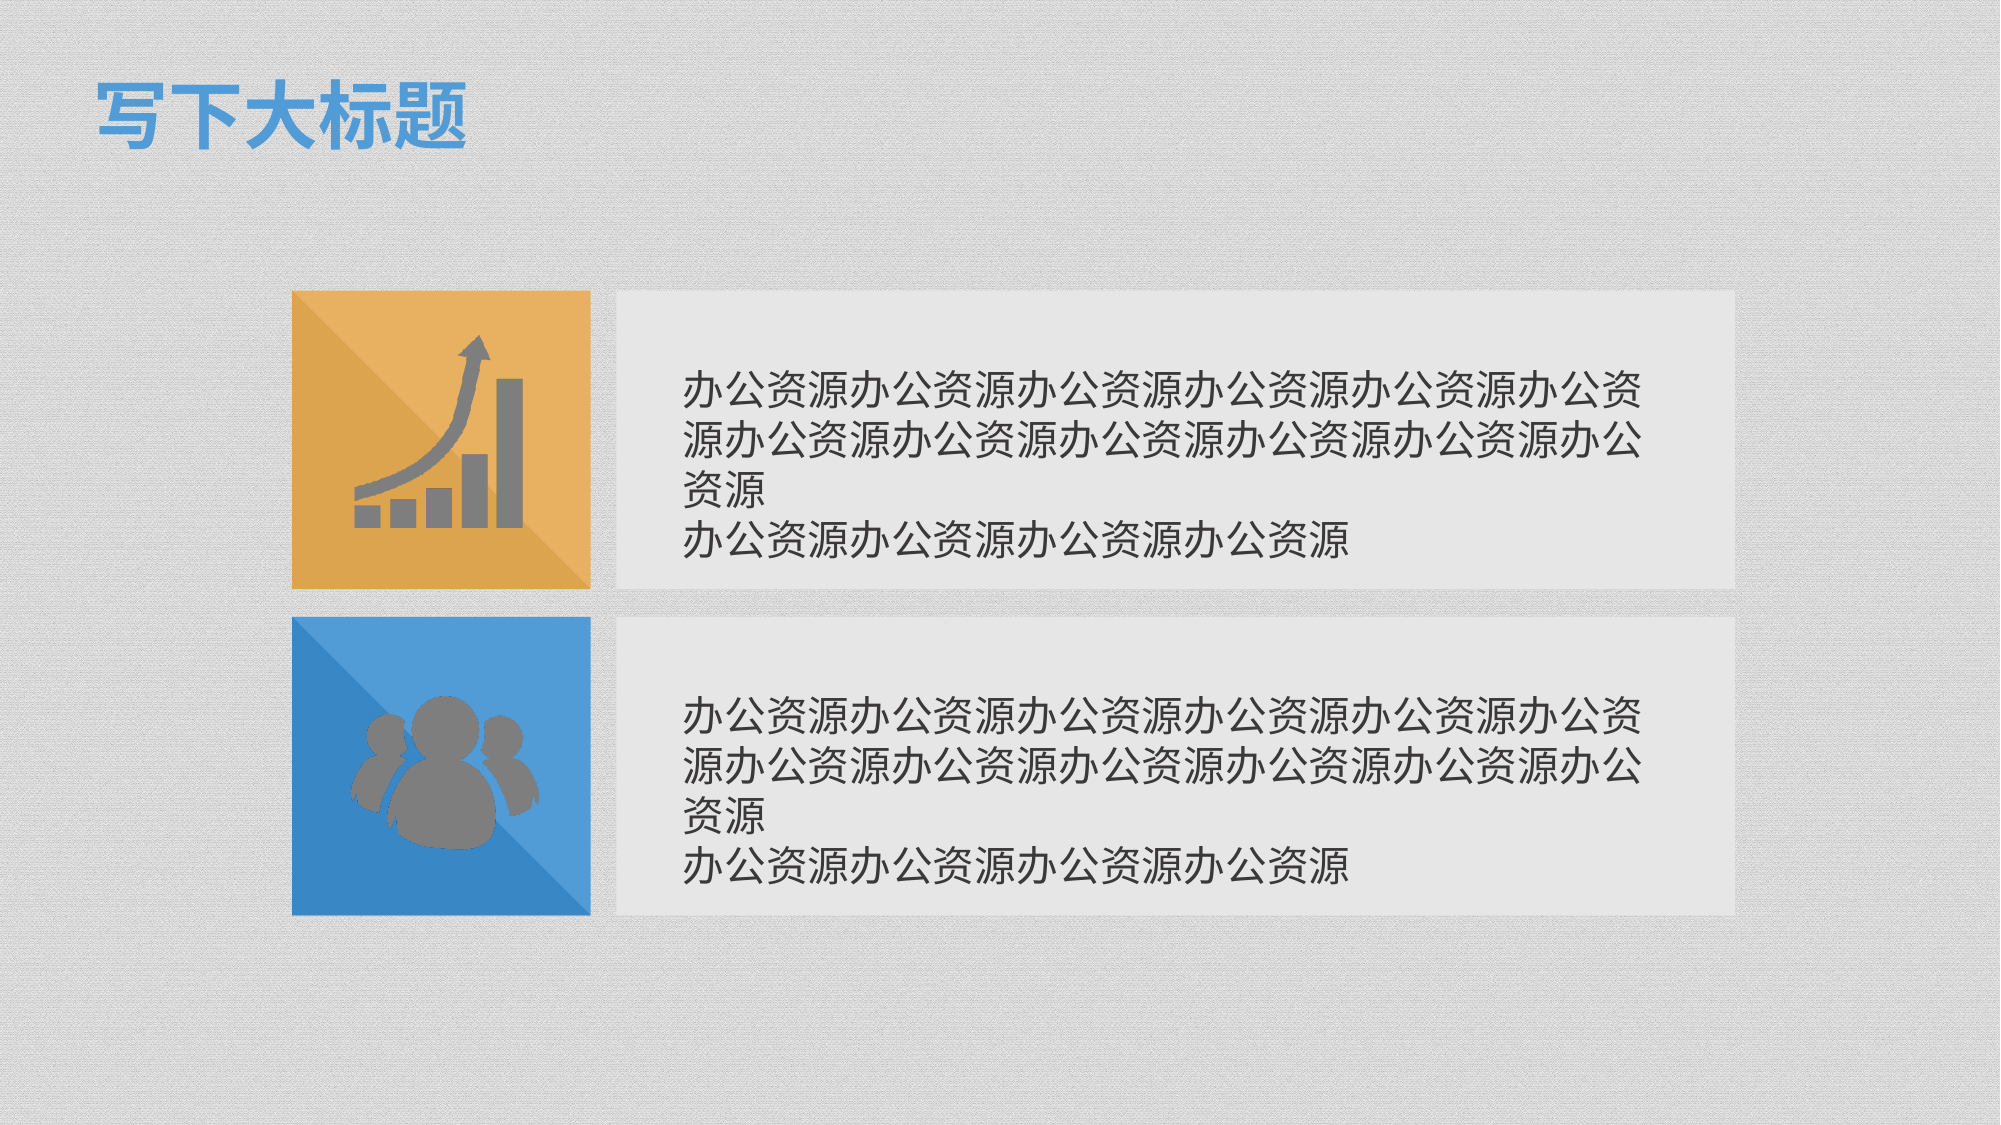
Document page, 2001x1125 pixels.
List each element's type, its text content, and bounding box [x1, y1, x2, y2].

text_box 写下大标题 [79, 61, 557, 167]
text_box 办公资源办公资源办公资源办公资源办公资源办公资源办公资源办公资源办公资源办公资源办公资源办公资源 办公资源办公资源办公资源办公资源 [667, 356, 1684, 572]
text_box [584, 581, 591, 588]
text_box [292, 581, 591, 590]
text_box [616, 290, 1735, 589]
text_box [293, 616, 591, 914]
text_box [292, 616, 591, 916]
text_box [616, 616, 1735, 916]
picture [0, 0, 2000, 1125]
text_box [318, 668, 547, 877]
text_box 办公资源办公资源办公资源办公资源办公资源办公资源办公资源办公资源办公资源办公资源办公资源办公资源 办公资源办公资源办公资源办公资源 [667, 682, 1684, 898]
